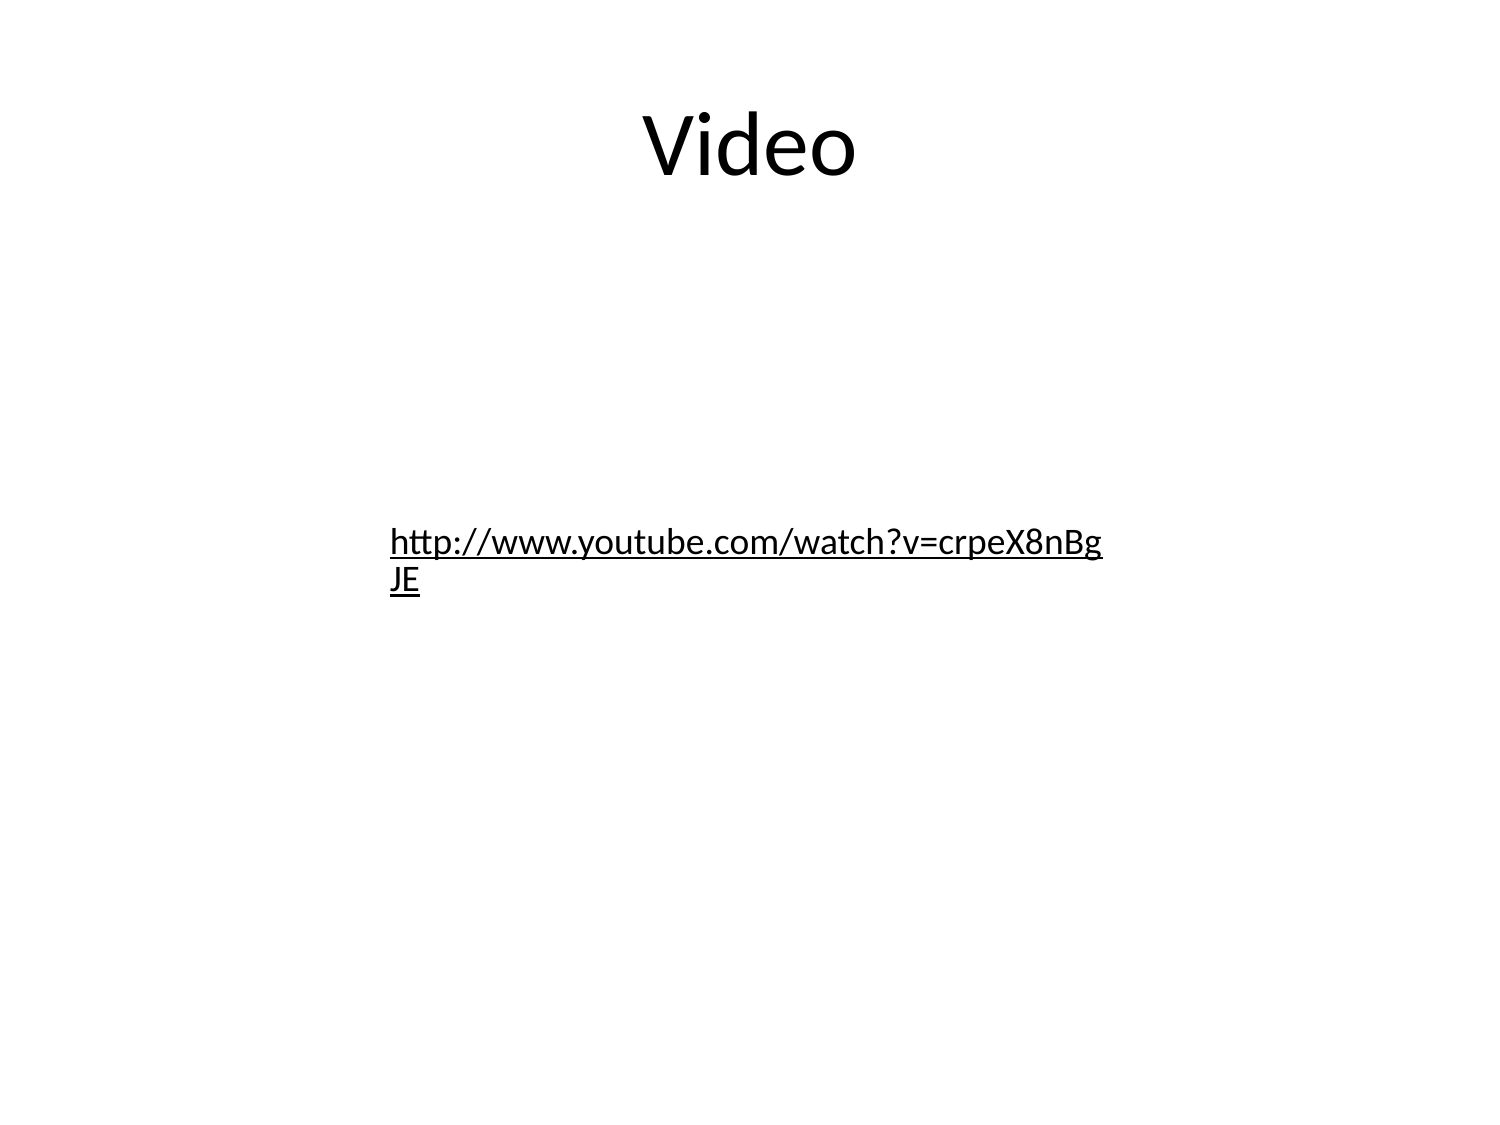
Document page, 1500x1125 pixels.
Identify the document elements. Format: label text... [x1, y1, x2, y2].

title Video [75, 45, 1425, 233]
text_box http://www.youtube.com/watch?v=crpeX8nBgJE [374, 509, 1125, 615]
